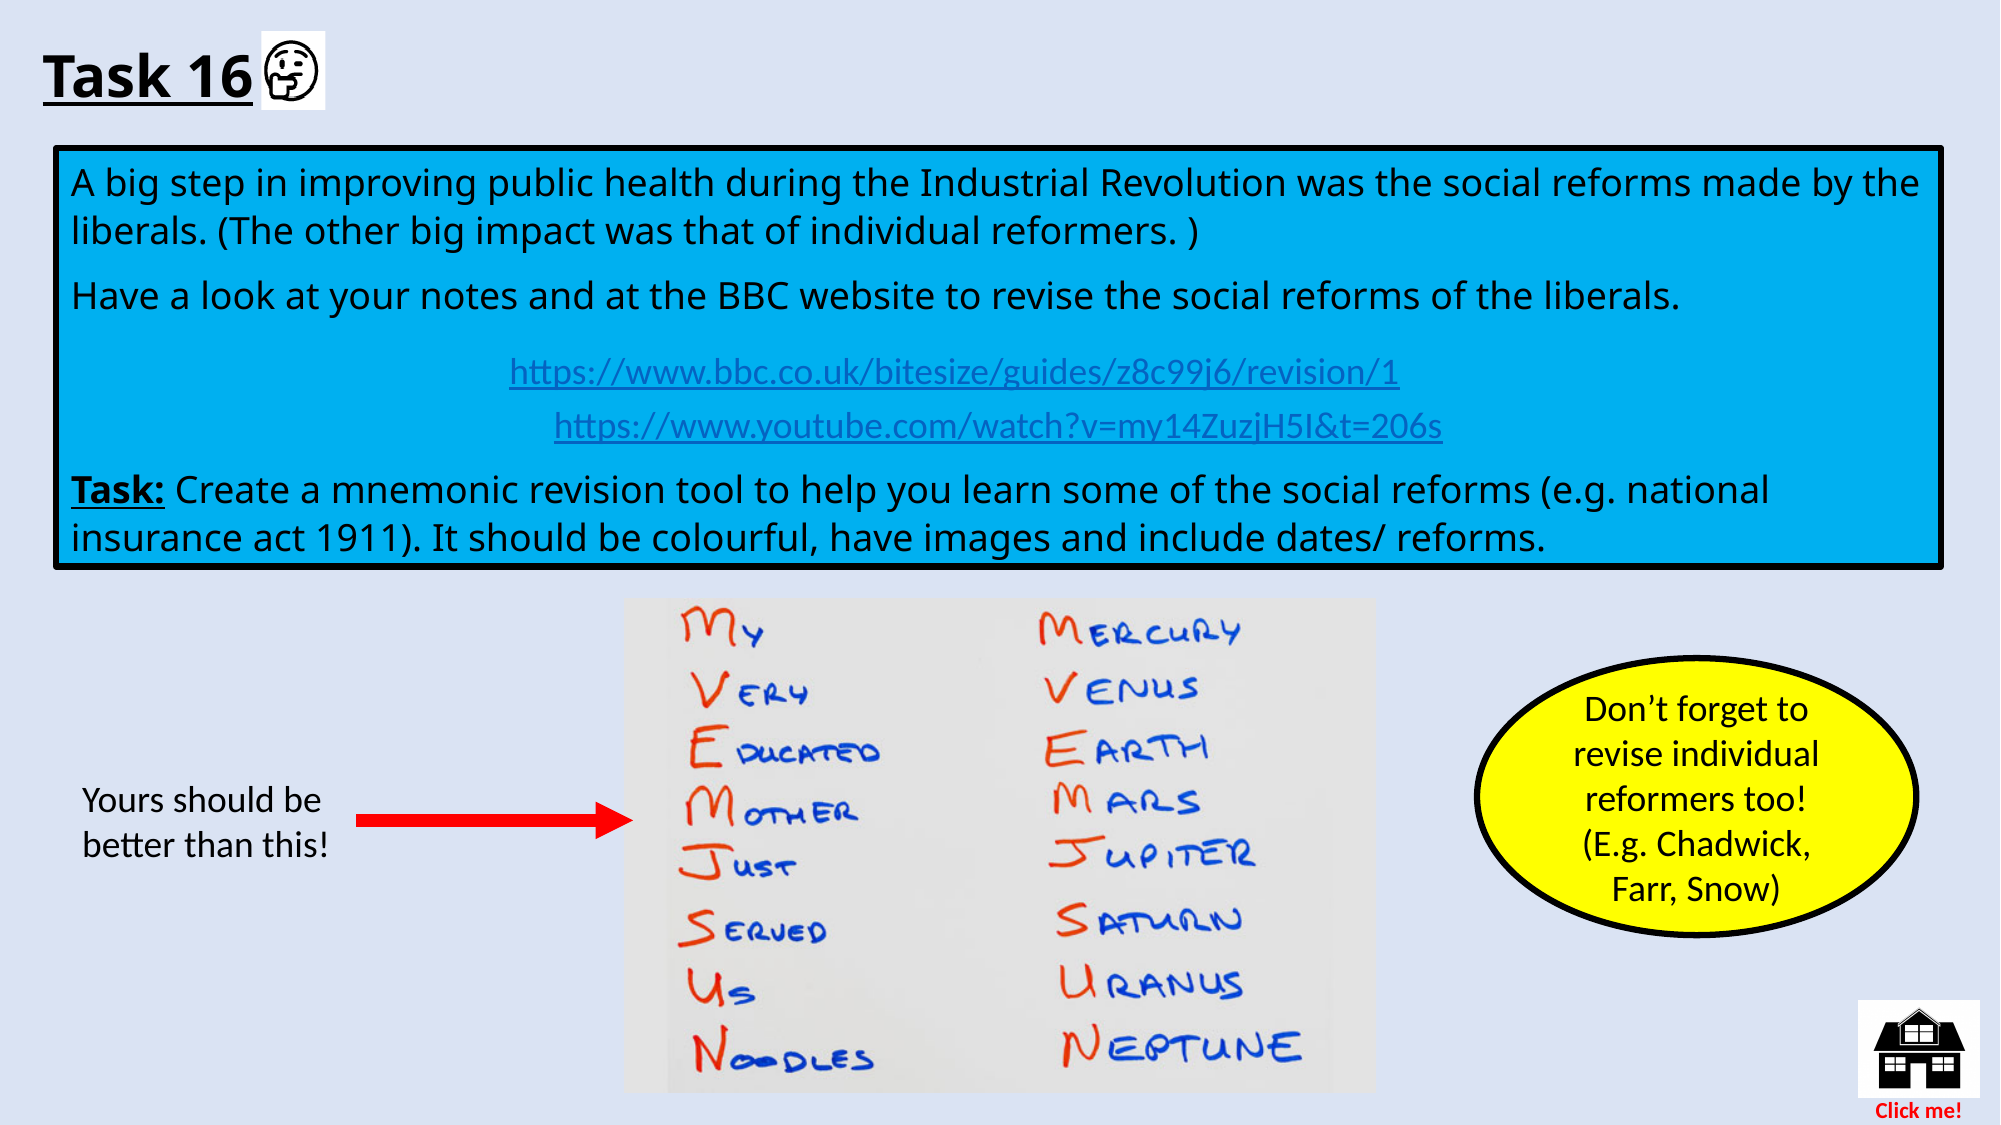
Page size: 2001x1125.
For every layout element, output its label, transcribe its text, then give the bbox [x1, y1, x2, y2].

text_box Don’t forget to revise individual reformers too! (E.g. Chadwick, Farr, Snow) [1475, 657, 1918, 937]
text_box https://www.bbc.co.uk/bitesize/guides/z8c99j6/revision/1 [494, 339, 1419, 400]
picture [261, 31, 326, 110]
text_box Click me! [1858, 1098, 1980, 1125]
picture [1858, 1000, 1980, 1098]
text_box A big step in improving public health during the Industrial Revolution was the social reforms made by the liberals. (The other big impact was that of individual reformers. ) Have a look at your notes and at the BBC website to revise the social reforms of the liberals. https://www.youtube.com/watch?v=my14ZuzjH5I&t=206s Task: Create a mnemonic revision tool to help you learn some of the social reforms (e.g. national insurance act 1911). It should be colourful, have images and include dates/ reforms. [56, 148, 1941, 567]
picture [624, 598, 1376, 1093]
text_box Task 16 [27, 31, 495, 117]
text_box Yours should be better than this! [67, 767, 398, 873]
